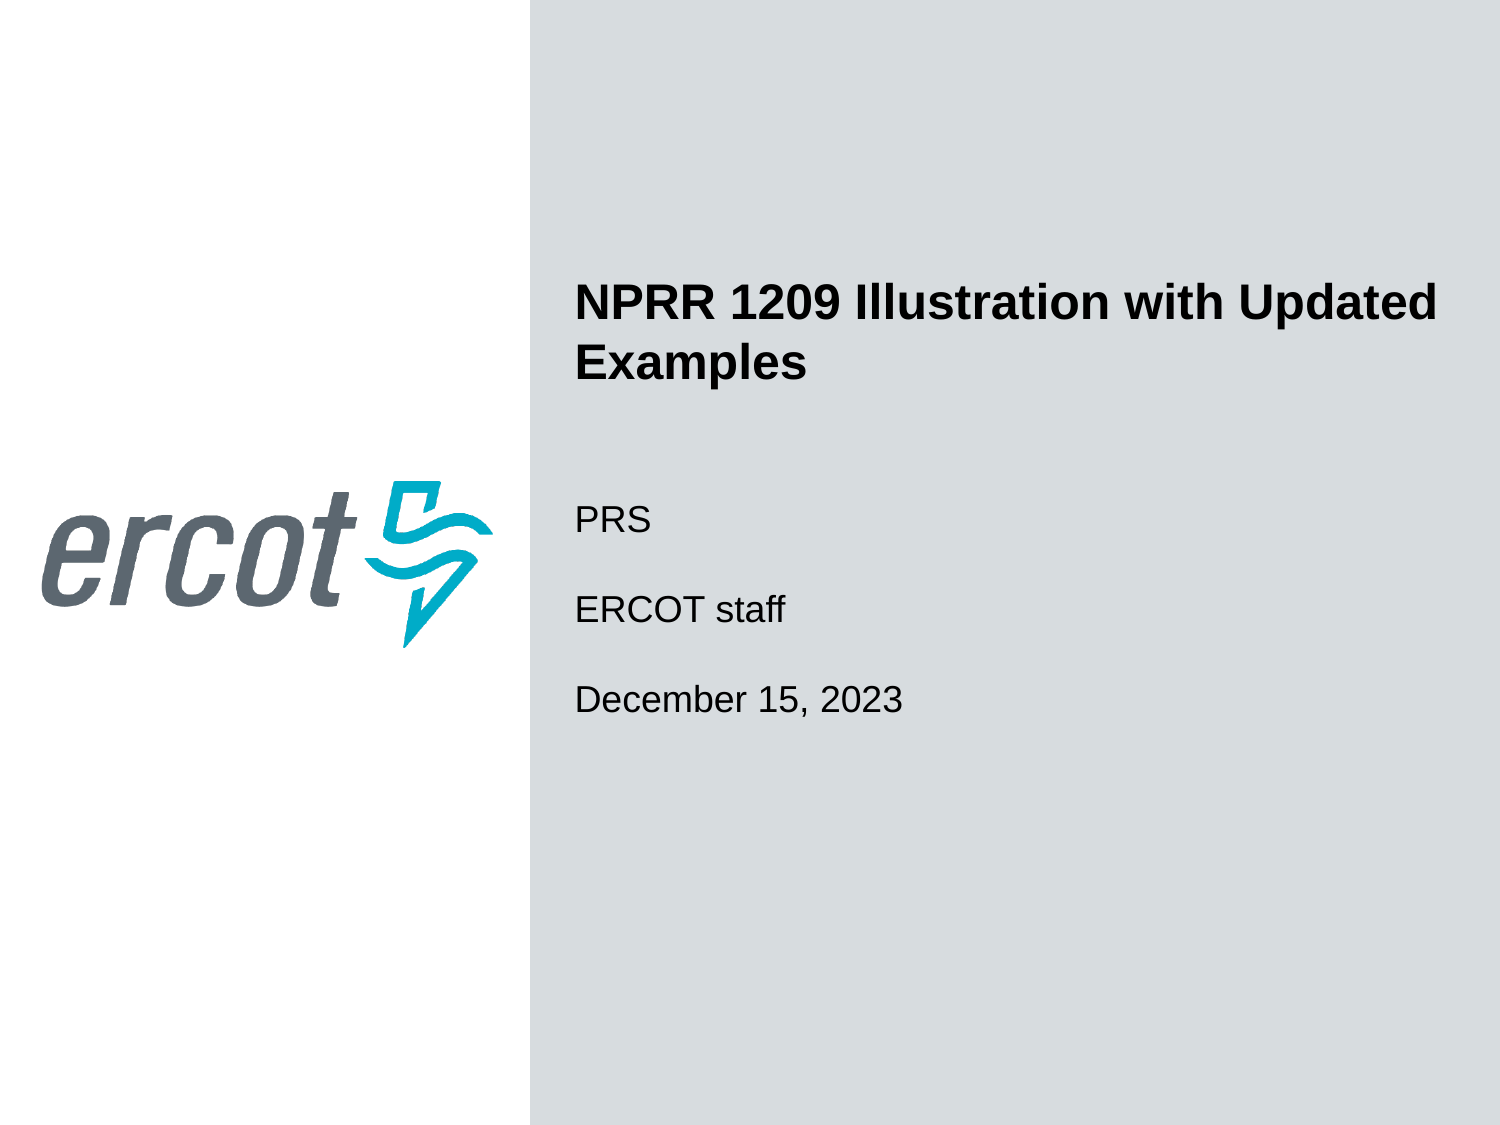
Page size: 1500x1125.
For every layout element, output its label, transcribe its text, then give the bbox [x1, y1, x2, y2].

picture [32, 471, 501, 654]
text_box NPRR 1209 Illustration with Updated Examples PRS ERCOT staff December 15, 2023 [559, 262, 1486, 863]
